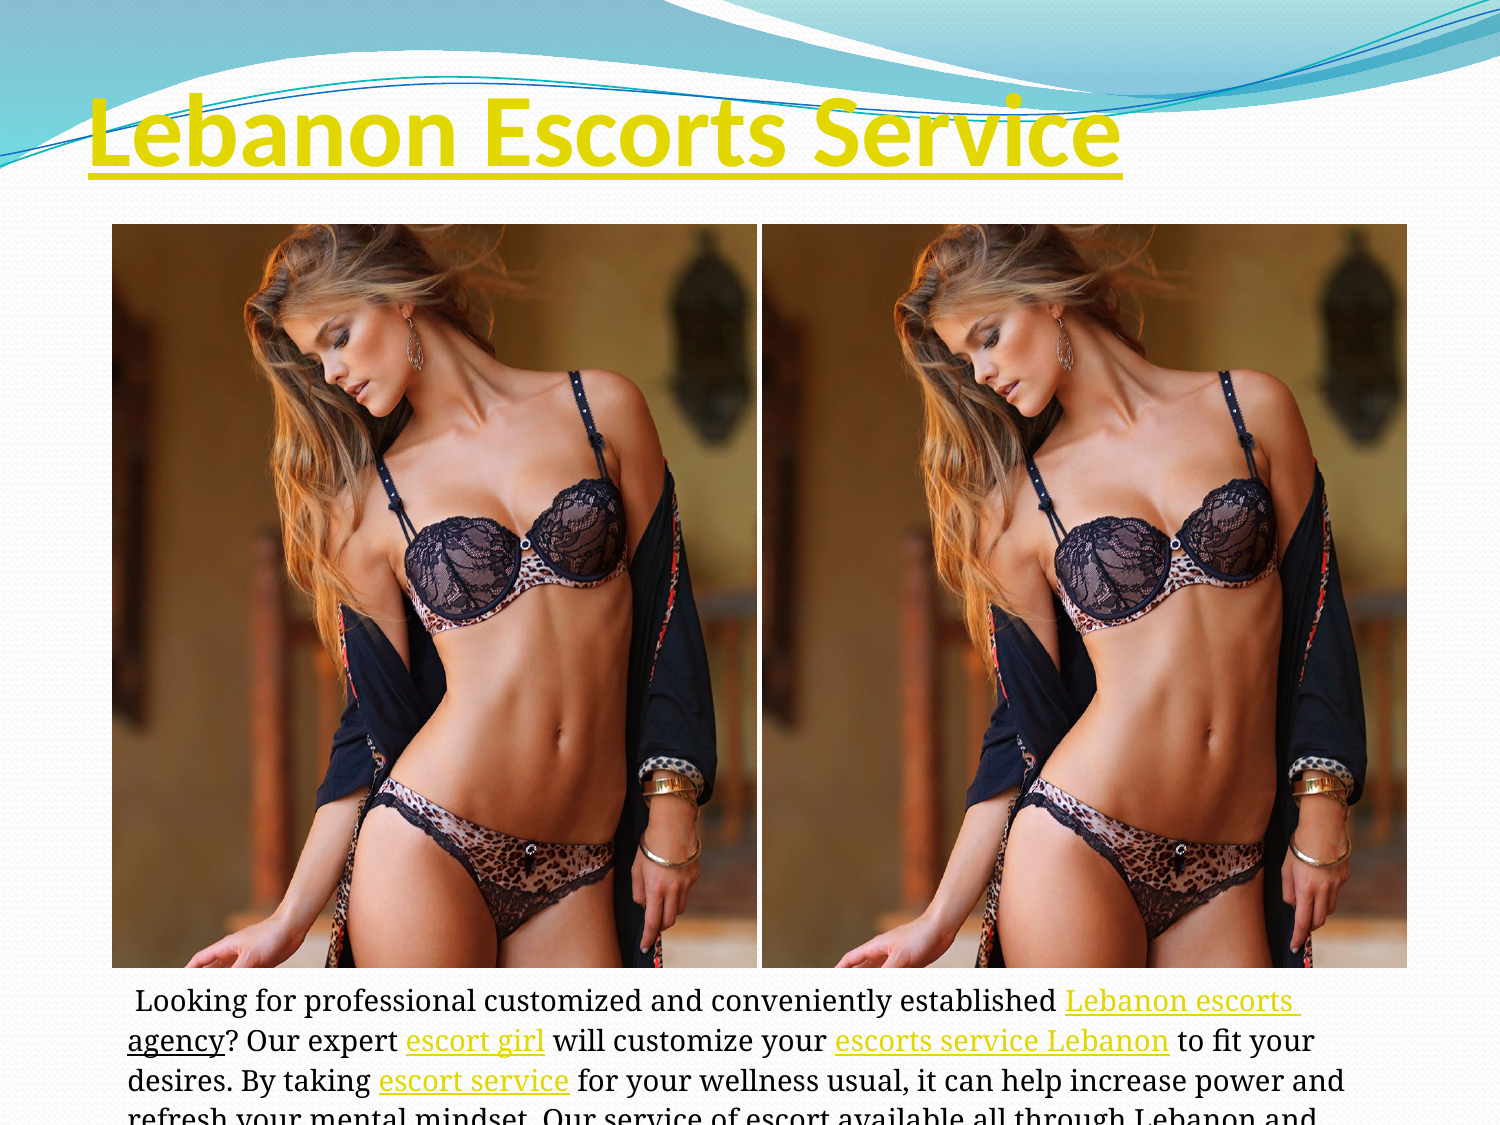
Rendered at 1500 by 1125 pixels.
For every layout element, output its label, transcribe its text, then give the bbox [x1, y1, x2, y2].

picture [762, 224, 1407, 968]
text_box Looking for professional customized and conveniently established Lebanon escorts agency? Our expert escort girl will customize your escorts service Lebanon to fit your desires. By taking escort service for your wellness usual, it can help increase power and refresh your mental mindset. Our service of escort available all through Lebanon and nearest place of Lebanon. [112, 976, 1400, 1125]
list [112, 224, 757, 968]
title Lebanon Escorts Service [87, 0, 1438, 188]
